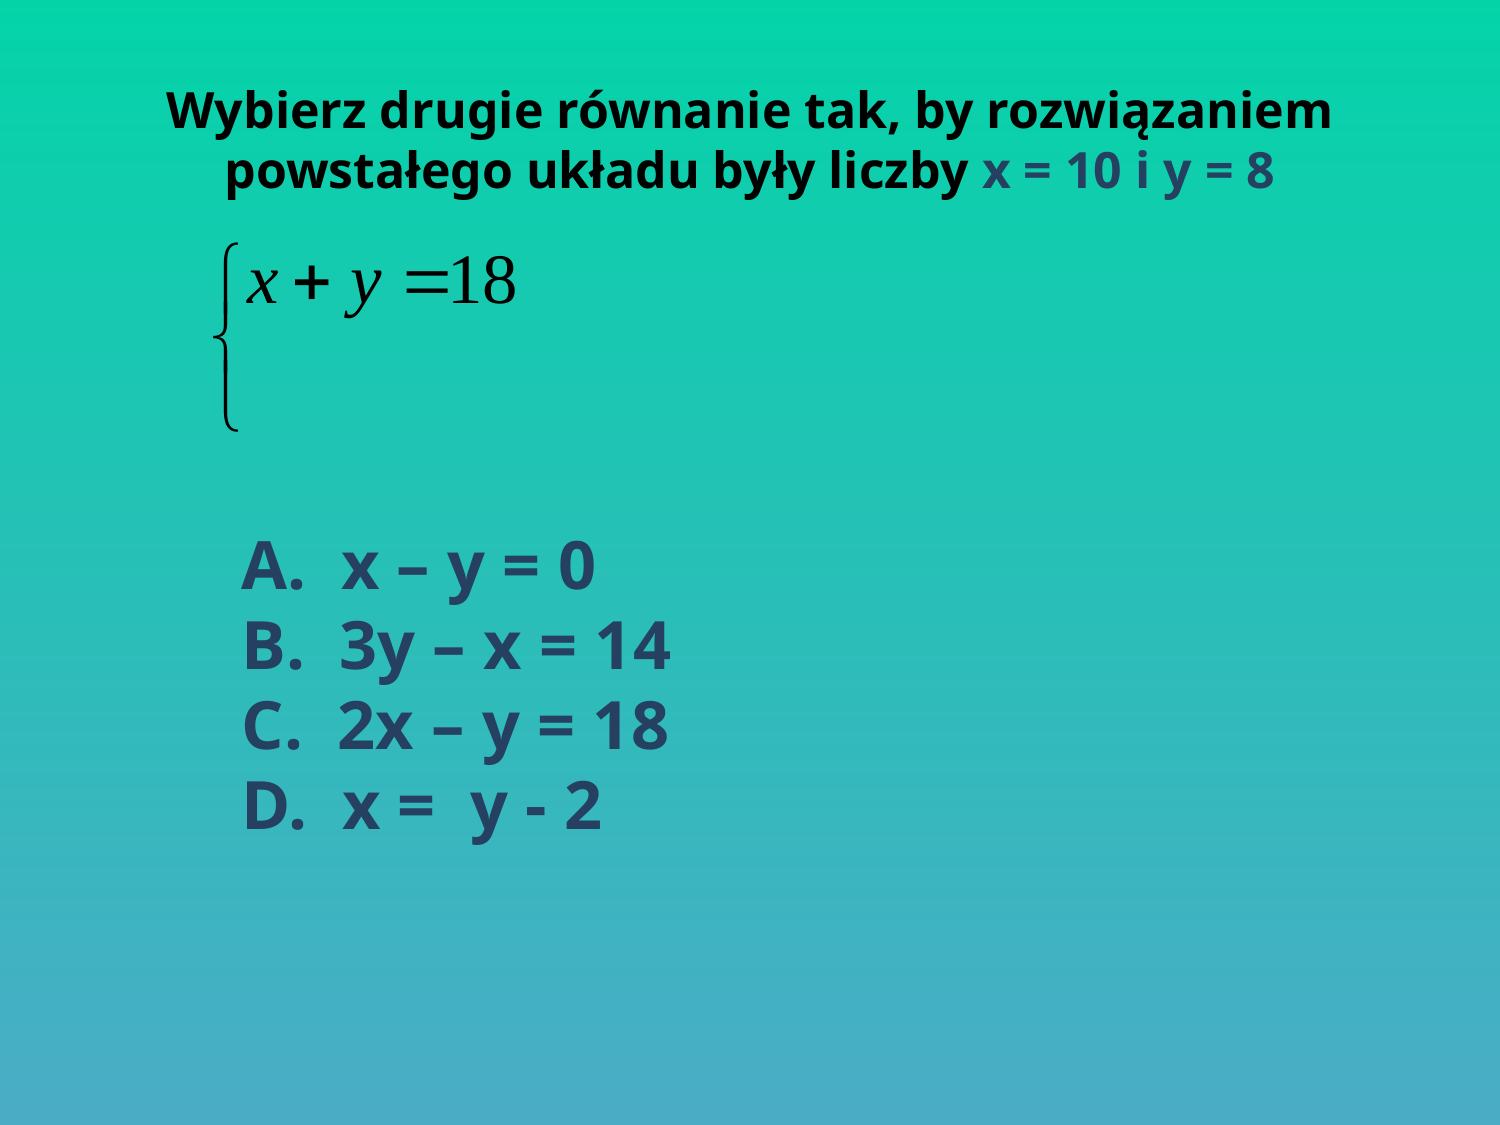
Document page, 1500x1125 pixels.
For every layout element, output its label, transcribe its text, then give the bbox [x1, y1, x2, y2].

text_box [197, 231, 529, 445]
text_box x – y = 0 3y – x = 14 2x – y = 18 x = y - 2 [227, 515, 687, 930]
title Wybierz drugie równanie tak, by rozwiązaniem powstałego układu były liczby x = 10 i y = 8 [75, 45, 1425, 233]
